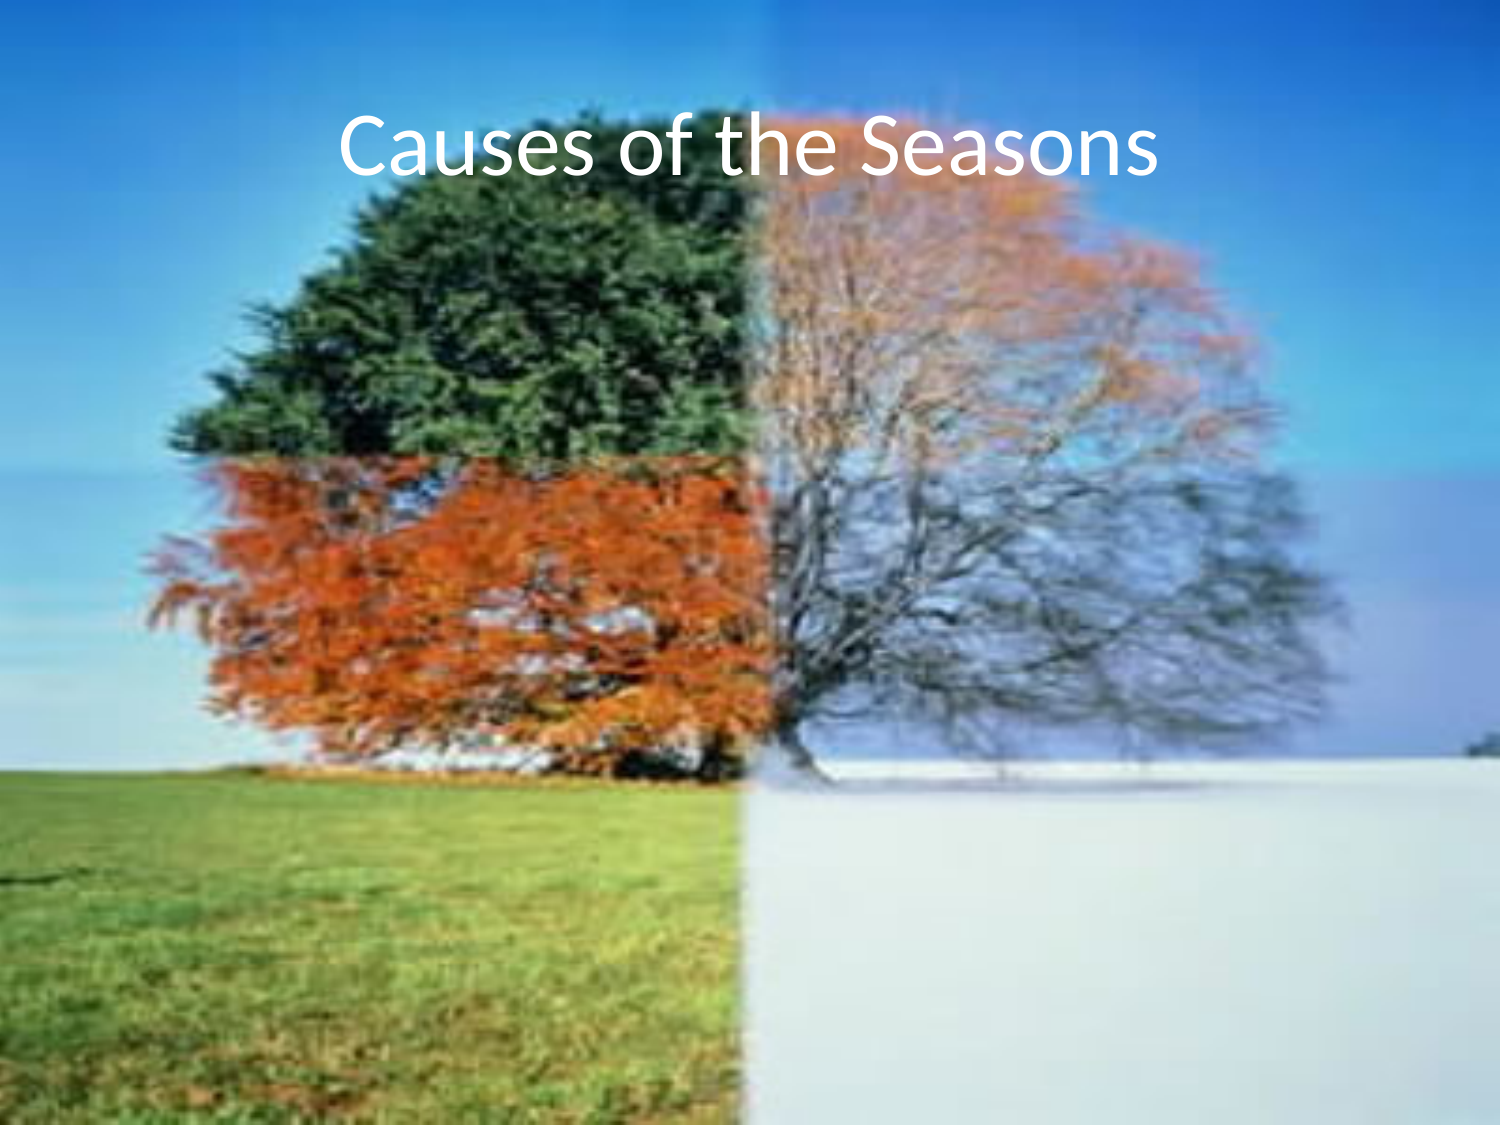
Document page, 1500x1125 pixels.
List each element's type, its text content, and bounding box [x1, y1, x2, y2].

picture [0, 0, 1500, 1125]
title Causes of the Seasons [75, 45, 1425, 233]
